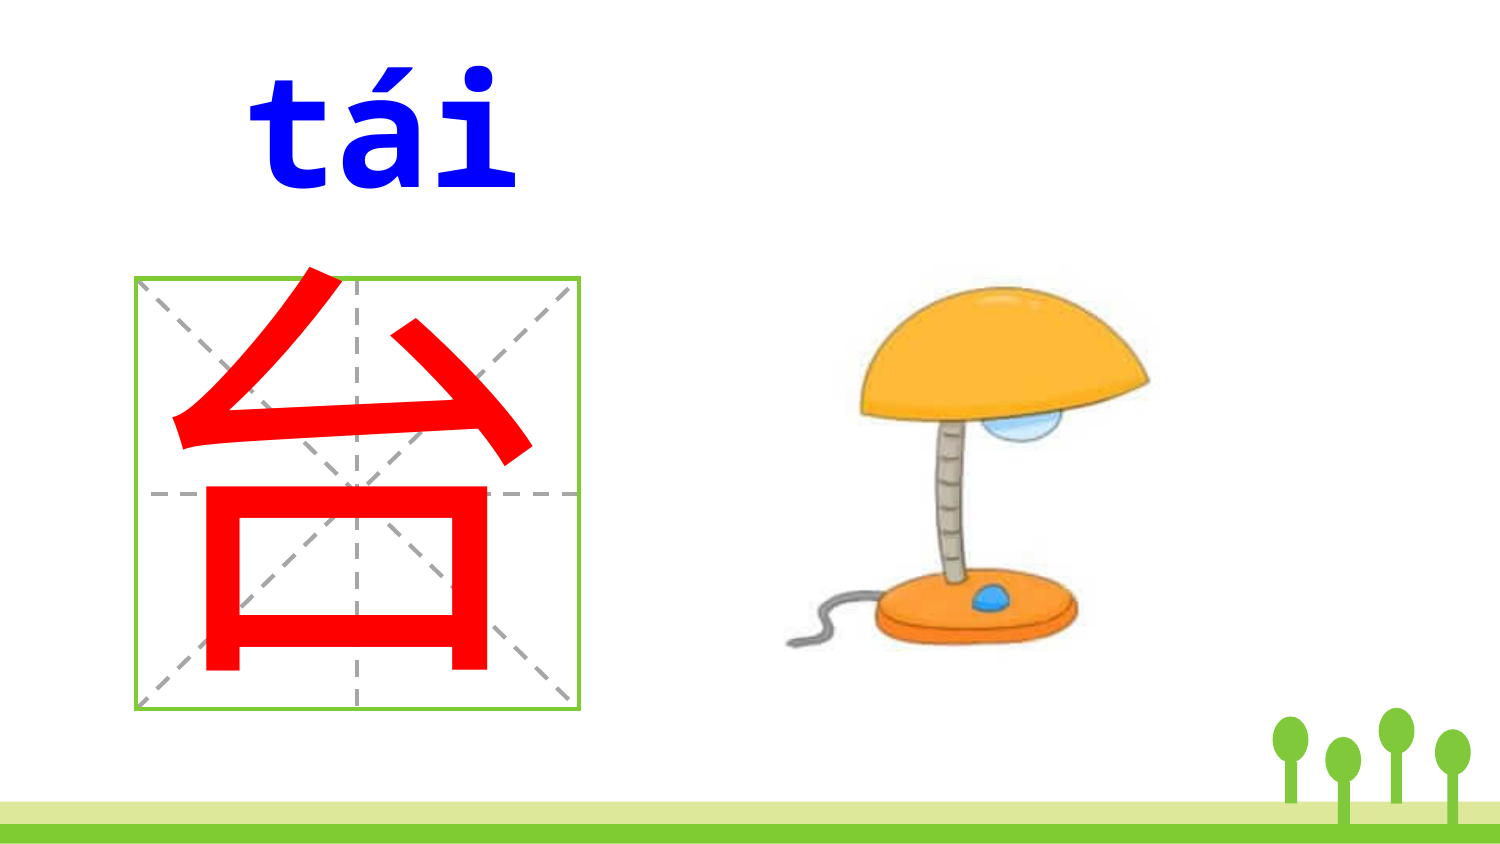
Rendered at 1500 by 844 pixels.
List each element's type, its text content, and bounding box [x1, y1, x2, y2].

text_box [0, 707, 1500, 844]
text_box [135, 278, 579, 710]
text_box 台 [117, 192, 578, 707]
text_box tái [230, 25, 587, 225]
picture [746, 251, 1225, 708]
